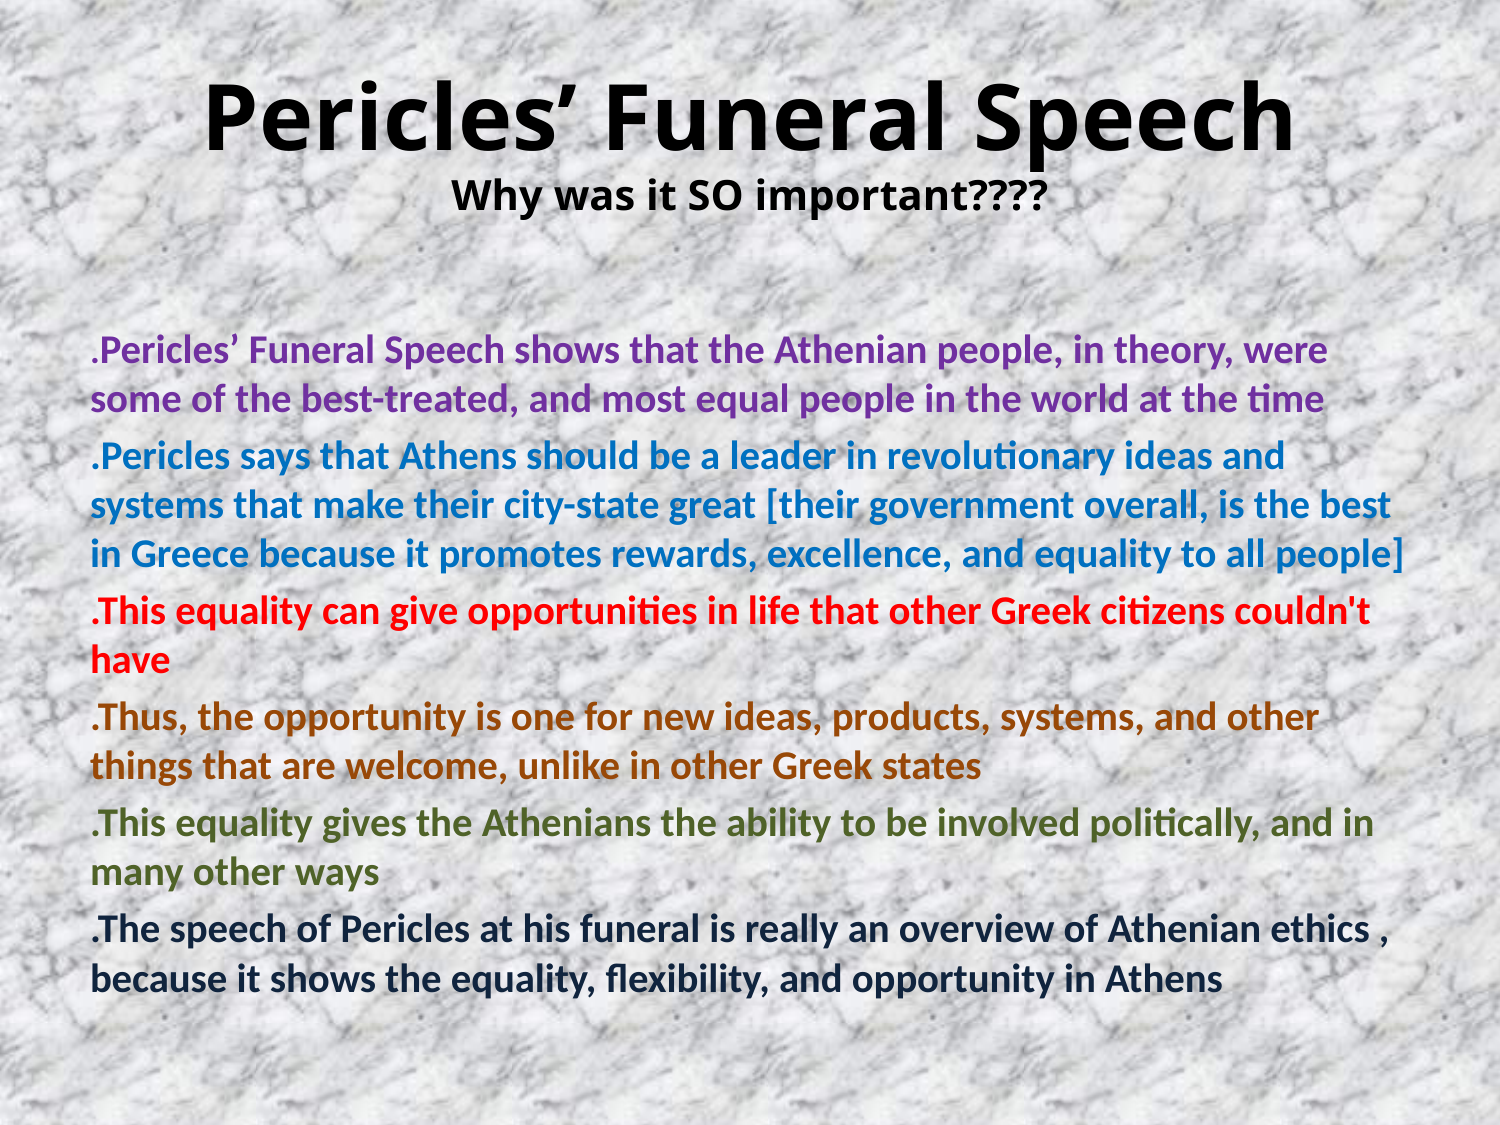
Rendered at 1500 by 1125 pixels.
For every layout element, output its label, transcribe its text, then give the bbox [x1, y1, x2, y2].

title Pericles’ Funeral Speech Why was it SO important???? [75, 45, 1425, 233]
picture [0, 0, 1500, 1125]
list .Pericles’ Funeral Speech shows that the Athenian people, in theory, were some of the best-treated, and most equal people in the world at the time .Pericles says that Athens should be a leader in revolutionary ideas and systems that make their city-state great [their government overall, is the best in Greece because it promotes rewards, excellence, and equality to all people] .This equality can give opportunities in life that other Greek citizens couldn't have .Thus, the opportunity is one for new ideas, products, systems, and other things that are welcome, unlike in other Greek states .This equality gives the Athenians the ability to be involved politically, and in many other ways .The speech of Pericles at his funeral is really an overview of Athenian ethics , because it shows the equality, flexibility, and opportunity in Athens [75, 262, 1425, 1050]
